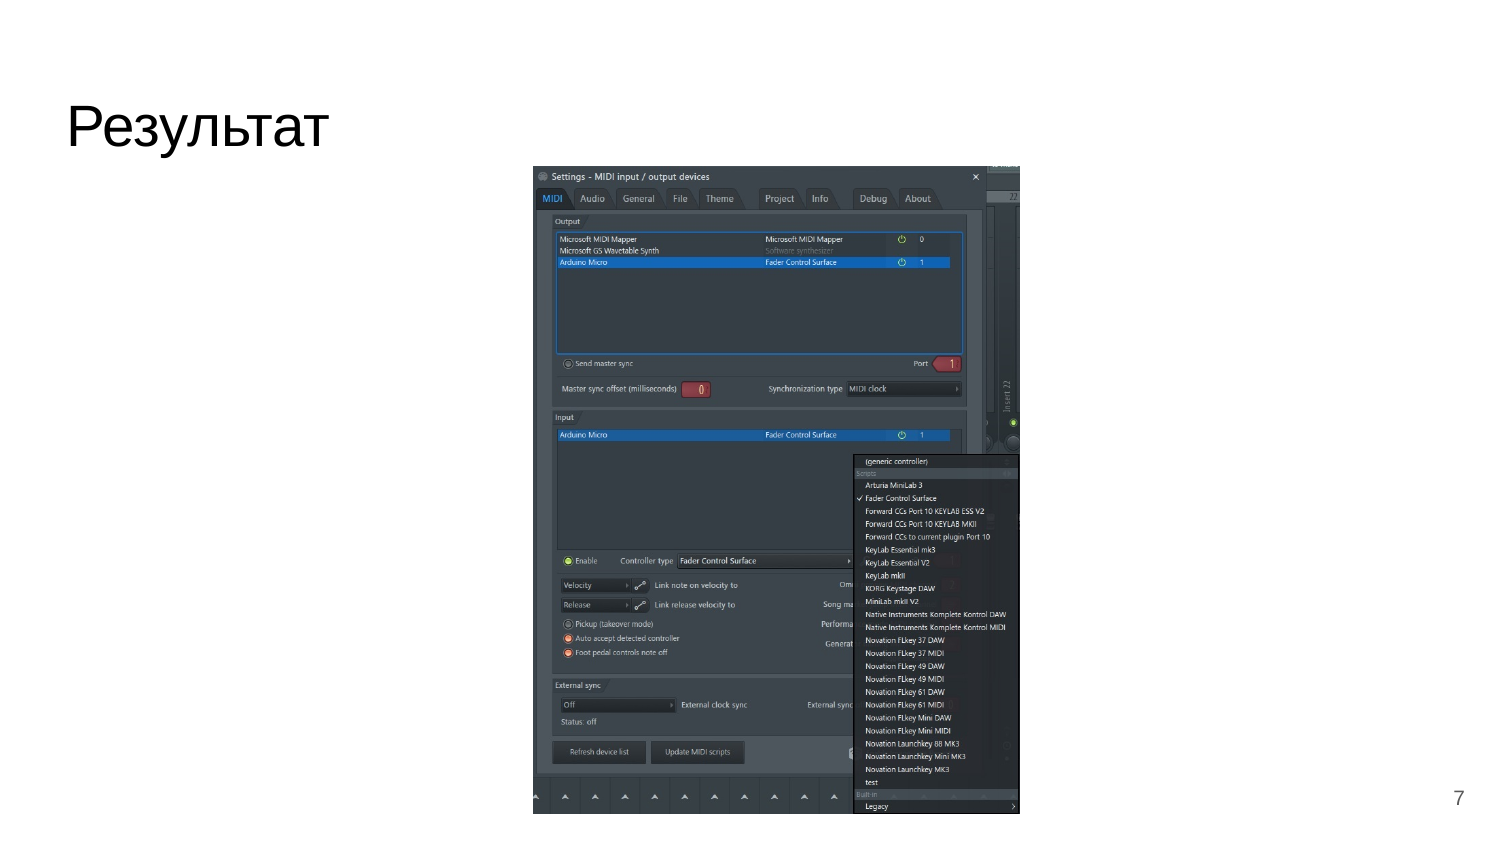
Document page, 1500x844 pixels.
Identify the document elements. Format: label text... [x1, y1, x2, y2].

title Результат [51, 72, 1449, 167]
slide_number 7 [1389, 764, 1480, 830]
picture [533, 166, 1021, 814]
